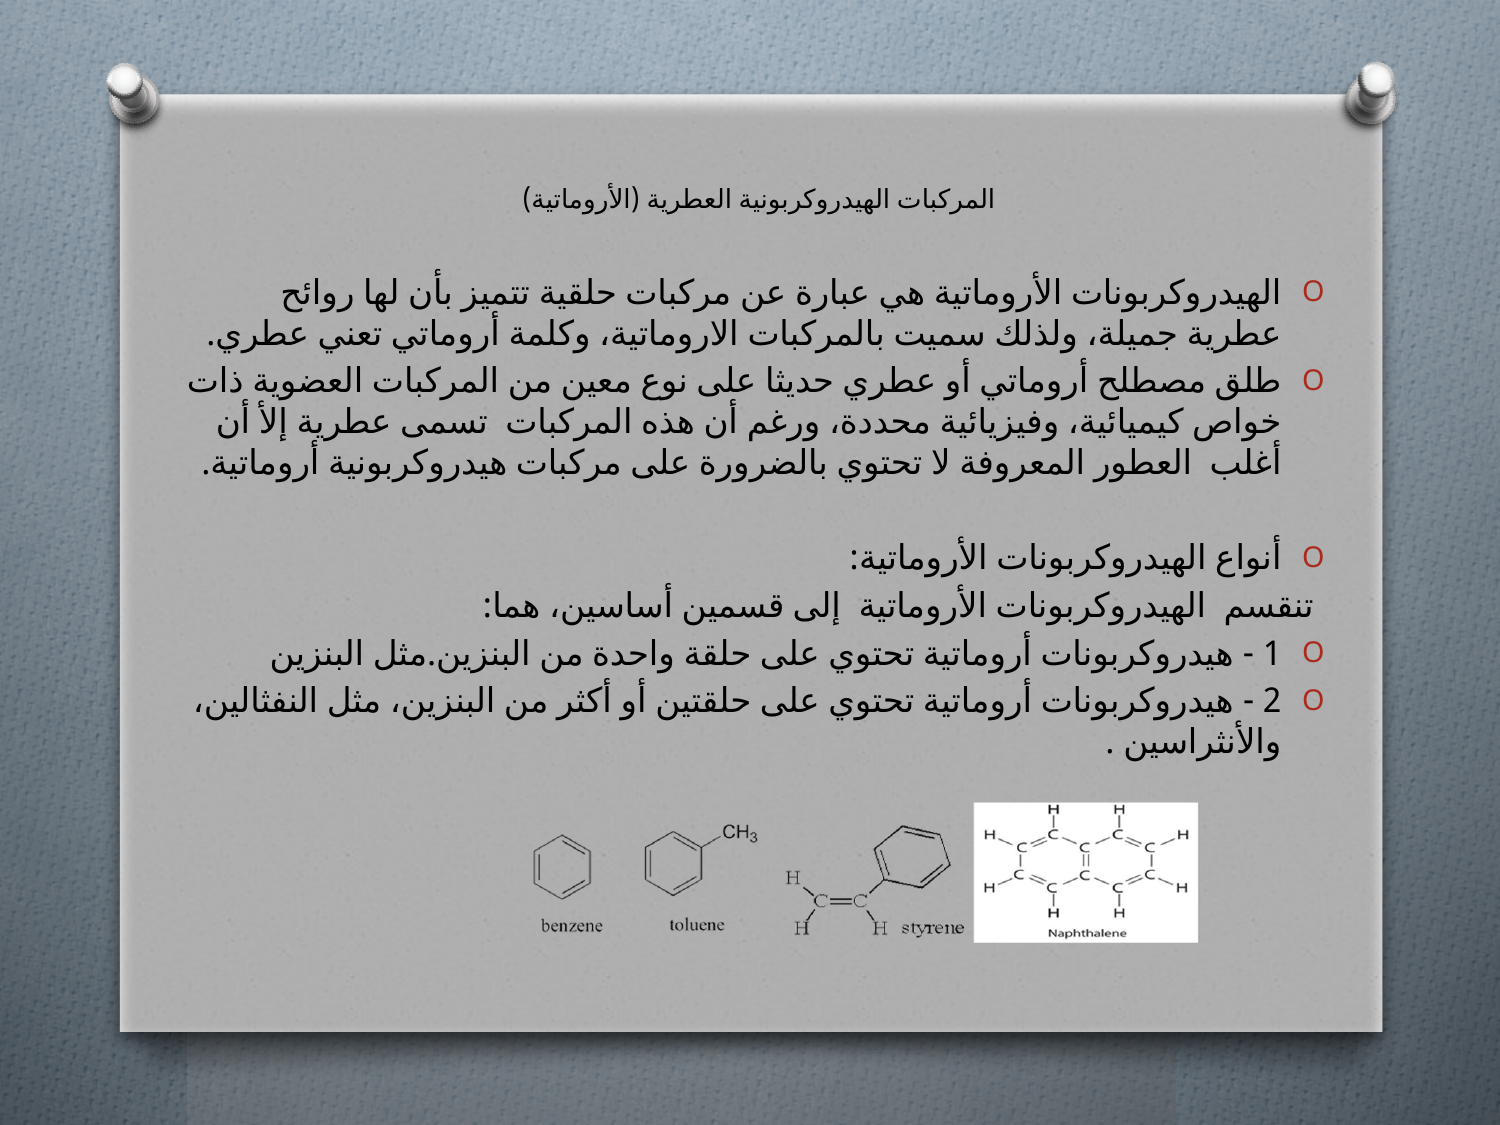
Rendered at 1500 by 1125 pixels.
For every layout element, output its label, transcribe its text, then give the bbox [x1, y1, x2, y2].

list الهيدروكربونات الأروماتية هي عبارة عن مركبات حلقية تتميز بأن لها روائح عطرية جميلة، ولذلك سميت بالمركبات الاروماتية، وكلمة أروماتي تعني عطري. طلق مصطلح أروماتي أو عطري حديثا على نوع معين من المركبات العضوية ذات خواص كيميائية، وفيزيائية محددة، ورغم أن هذه المركبات تسمى عطرية إلأ أن أغلب العطور المعروفة لا تحتوي بالضرورة على مركبات هيدروكربونية أروماتية. أنواع الهيدروكربونات الأروماتية: تنقسم الهيدروكربونات الأروماتية إلى قسمين أساسين، هما: 1 - هيدروكربونات أروماتية تحتوي على حلقة واحدة من البنزين.مثل البنزين 2 - هيدروكربونات أروماتية تحتوي على حلقتين أو أكثر من البنزين، مثل النفثالين، والأنثراسين . [162, 262, 1338, 788]
picture [75, 29, 198, 153]
picture [1317, 35, 1439, 156]
title المركبات الهيدروكربونية العطرية (الأروماتية) [187, 174, 1331, 254]
picture [324, 787, 1213, 1013]
